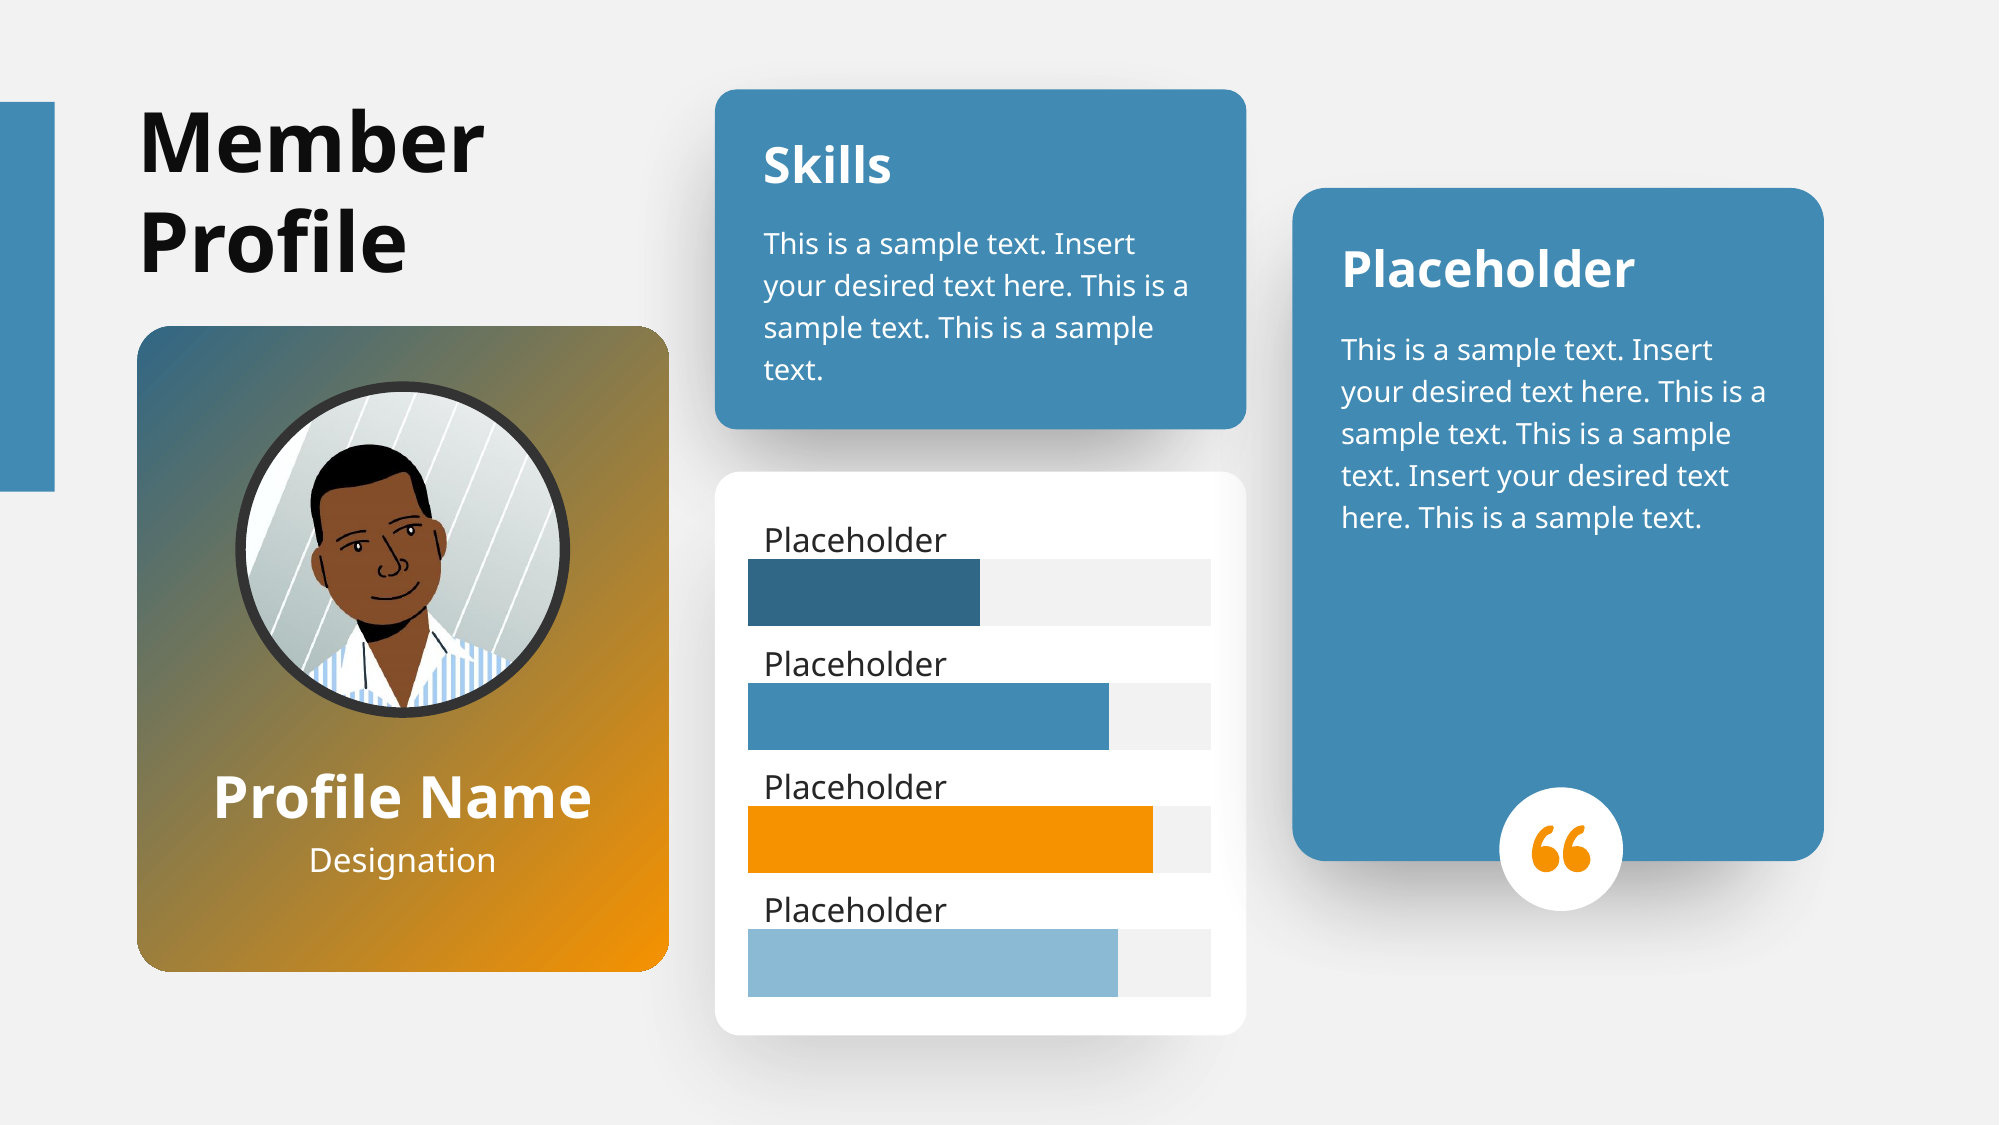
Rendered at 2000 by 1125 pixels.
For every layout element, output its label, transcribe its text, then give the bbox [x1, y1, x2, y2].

text_box This is a sample text. Insert your desired text here. This is a sample text. This is a sample text. [763, 218, 1198, 386]
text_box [738, 509, 1221, 629]
picture [240, 386, 566, 713]
text_box [1290, 185, 1827, 864]
text_box [135, 324, 672, 974]
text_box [191, 759, 614, 880]
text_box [1531, 824, 1591, 874]
text_box Member Profile [137, 88, 669, 289]
text_box This is a sample text. Insert your desired text here. This is a sample text. This is a sample text. Insert your desired text here. This is a sample text. [1341, 324, 1776, 535]
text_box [738, 879, 1221, 999]
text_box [738, 632, 1221, 752]
text_box [1497, 785, 1626, 914]
text_box Skills [763, 132, 1198, 194]
text_box [712, 469, 1249, 1038]
text_box [712, 87, 1249, 432]
text_box Placeholder [1341, 237, 1776, 298]
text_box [738, 756, 1221, 875]
